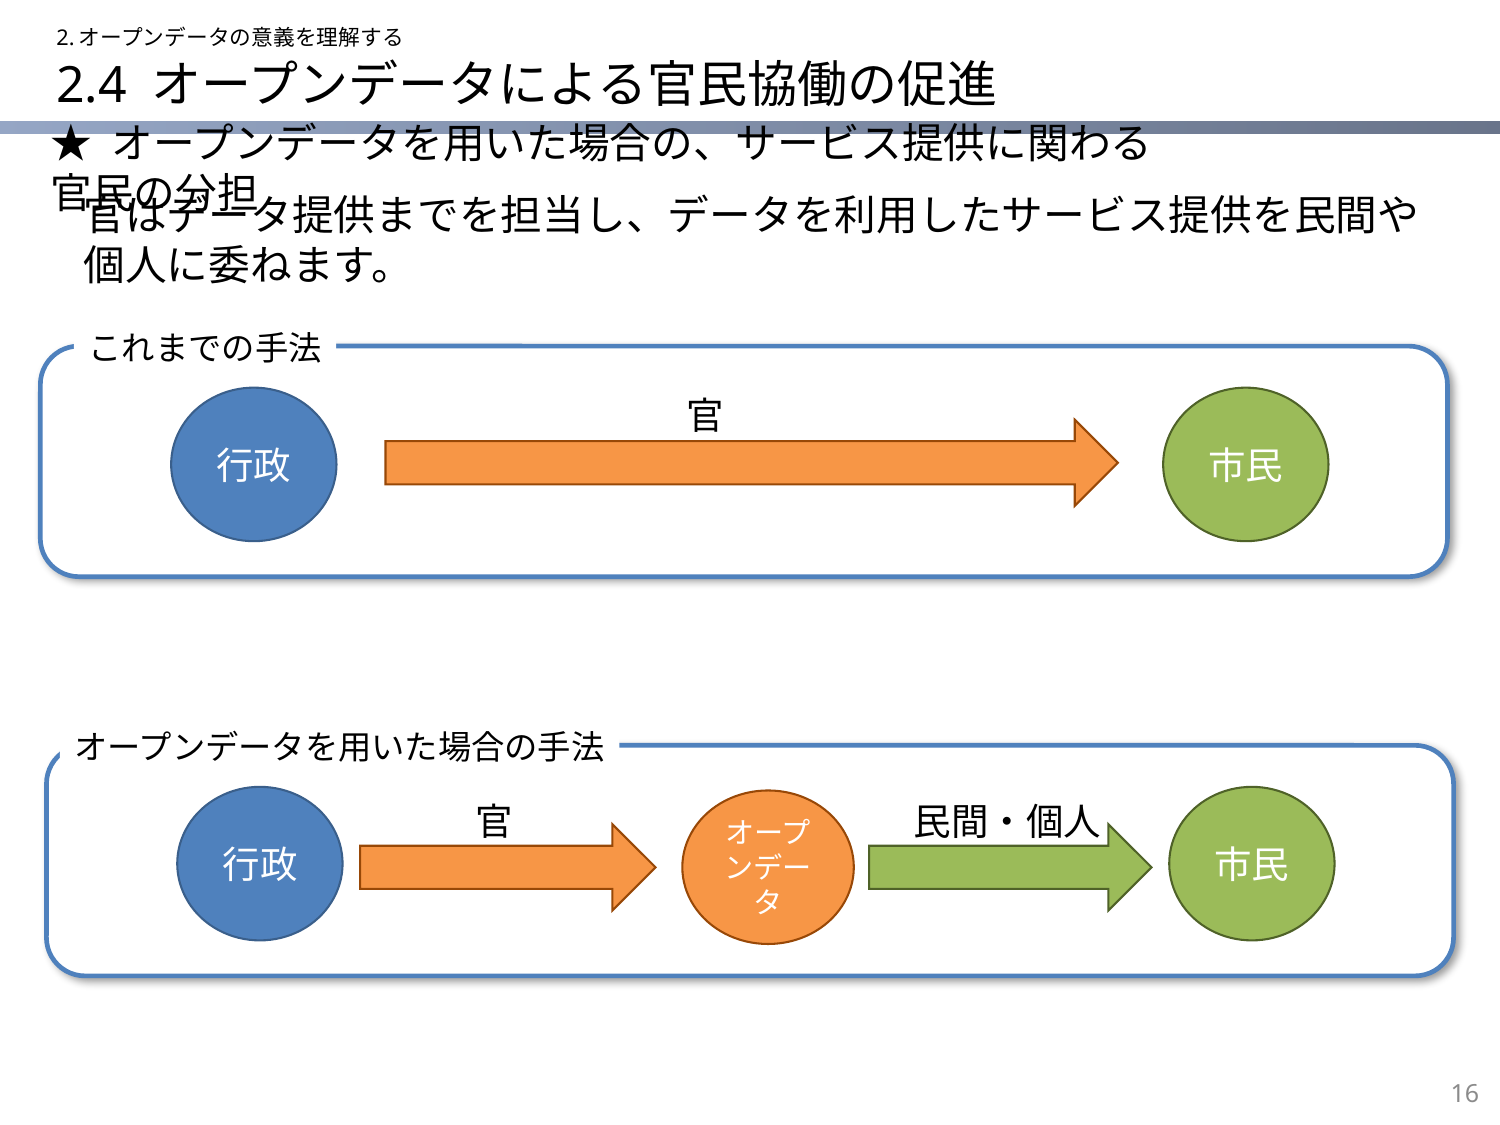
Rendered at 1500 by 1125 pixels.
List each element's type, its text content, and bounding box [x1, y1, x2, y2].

text_box [359, 821, 657, 913]
text_box 2.オープンデータの意義を理解する [41, 19, 1471, 58]
text_box 市民 [1168, 785, 1336, 942]
text_box [868, 831, 1153, 913]
text_box [384, 417, 1120, 509]
text_box ★ オープンデータを用いた場合の、サービス提供に関わる官民の分担 [34, 137, 1200, 198]
text_box これまでの手法 [73, 319, 337, 375]
text_box 官はデータ提供までを担当し、データを利用したサービス提供を民間や個人に委ねます。 [67, 208, 1436, 269]
text_box 2.4 オープンデータによる官民協働の促進 [41, 58, 1471, 122]
text_box 行政 [176, 785, 344, 942]
text_box [39, 345, 1449, 578]
text_box 民間・個人 [899, 790, 1117, 851]
text_box [45, 744, 1455, 977]
text_box 官 [460, 790, 529, 844]
text_box オープンデータ [681, 789, 855, 946]
text_box 市民 [1162, 386, 1330, 543]
text_box 官 [671, 384, 739, 445]
slide_number 15 [1411, 1070, 1495, 1118]
text_box 行政 [170, 386, 338, 543]
text_box オープンデータを用いた場合の手法 [59, 718, 620, 774]
